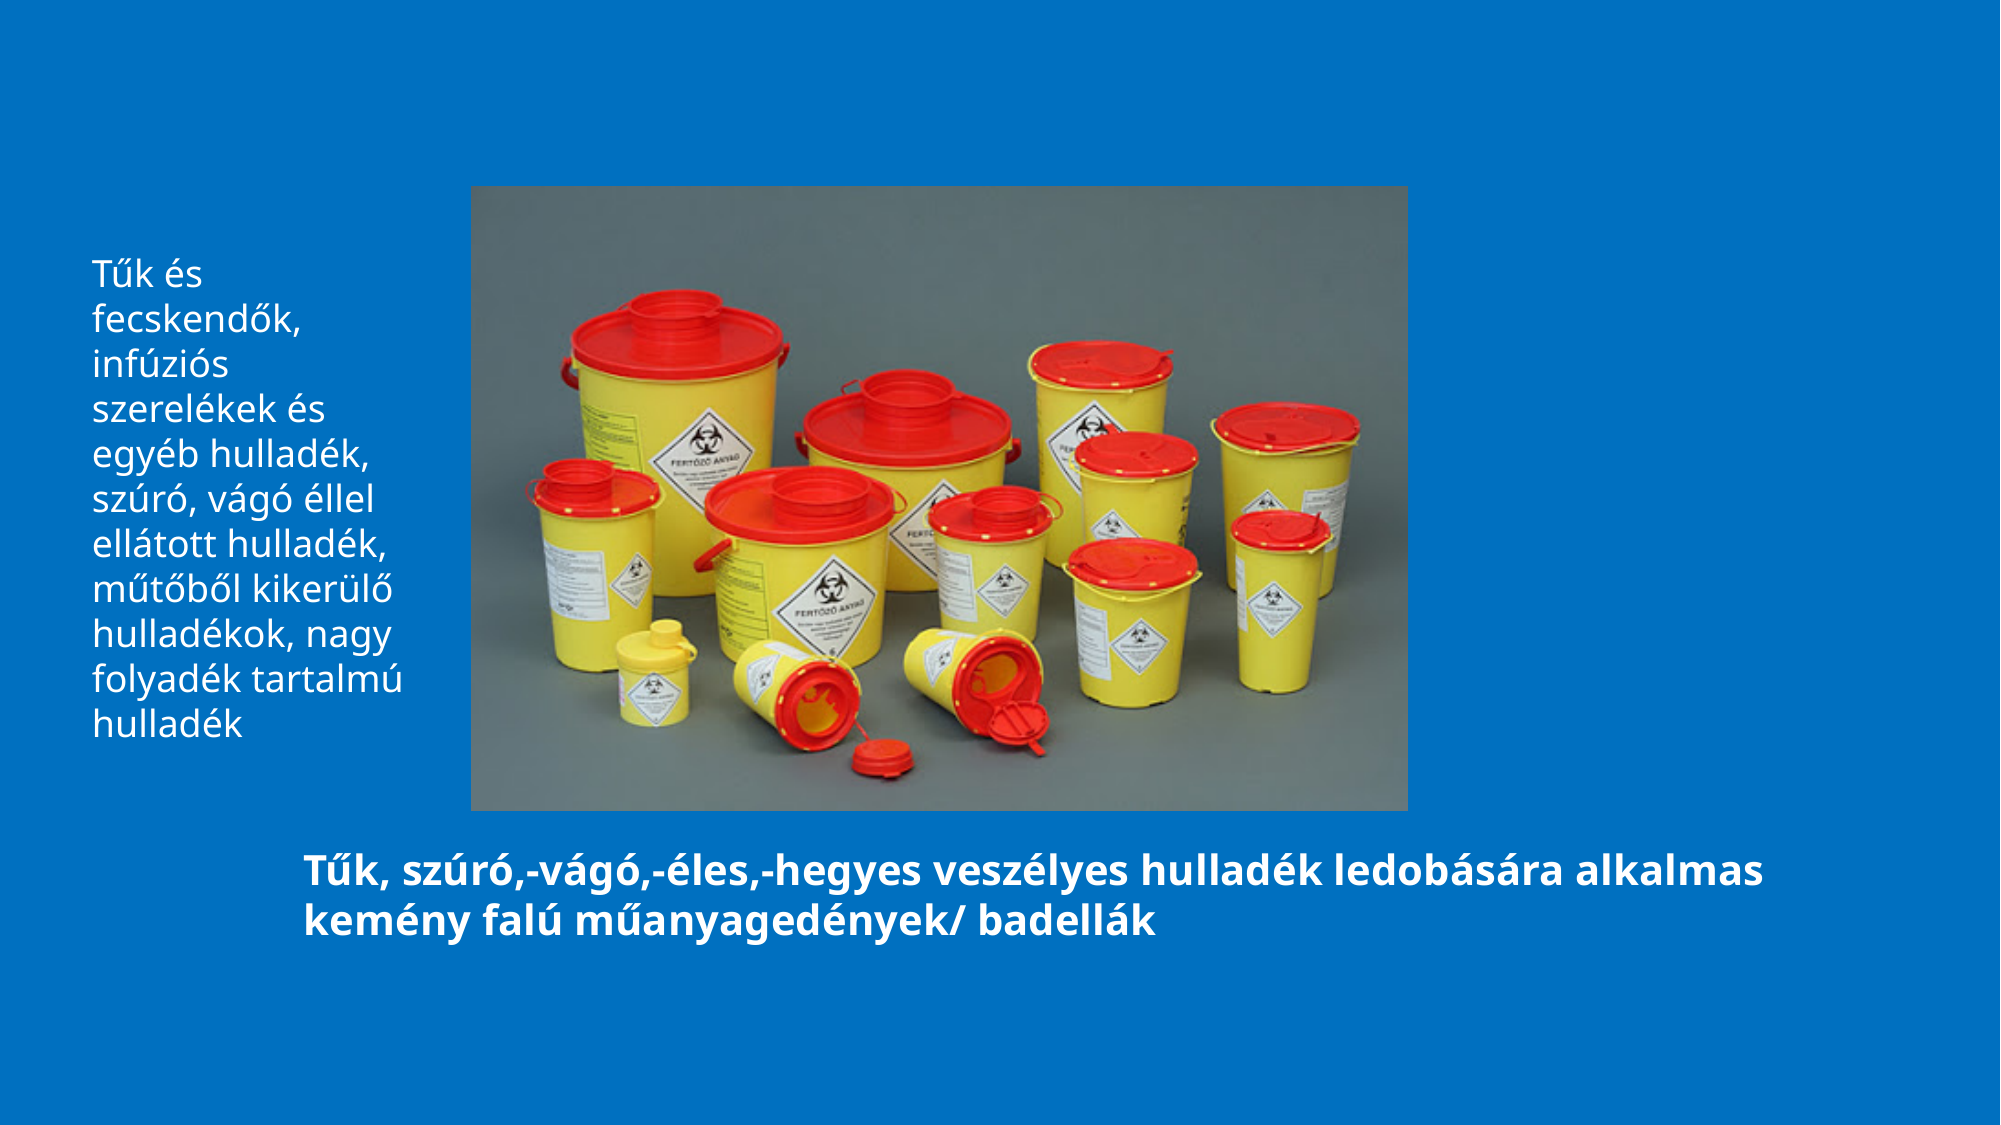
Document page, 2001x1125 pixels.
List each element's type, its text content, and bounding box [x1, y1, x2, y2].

text_box Tűk és fecskendők, infúziós szerelékek és egyéb hulladék, szúró, vágó éllel ellátott hulladék, műtőből kikerülő hulladékok, nagy folyadék tartalmú hulladék [77, 242, 426, 753]
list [471, 186, 1408, 811]
text_box Tűk, szúró,-vágó,-éles,-hegyes veszélyes hulladék ledobására alkalmas kemény falú műanyagedények/ badellák [288, 835, 1894, 951]
